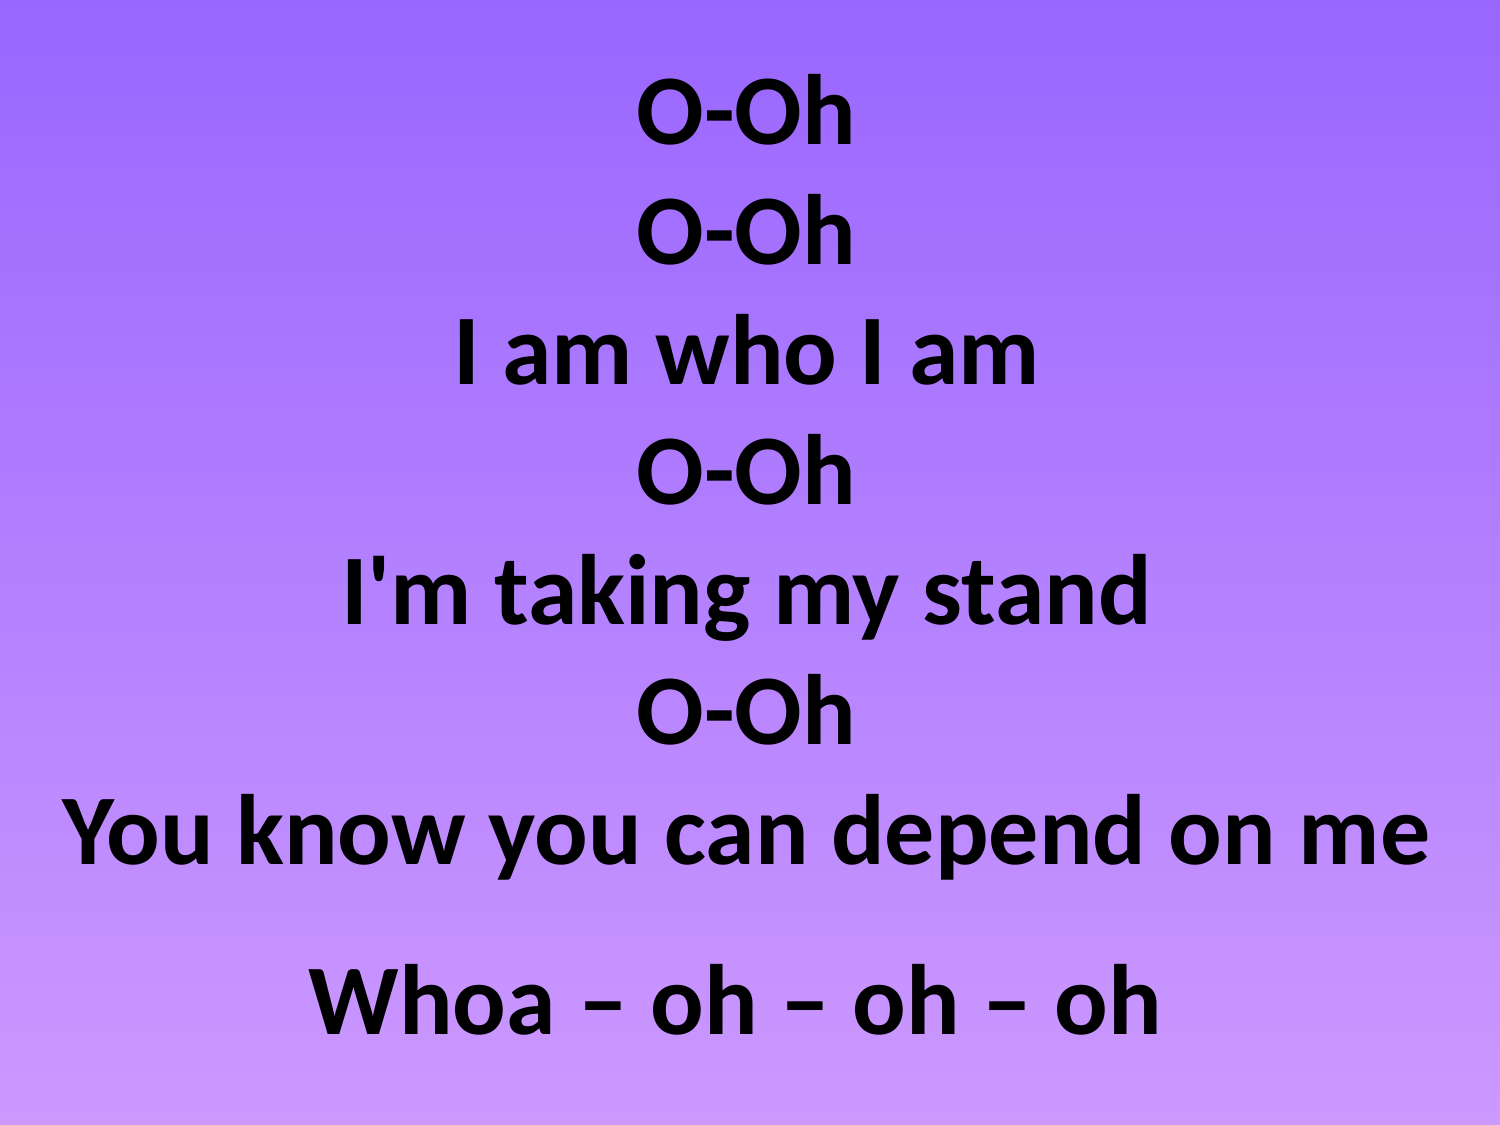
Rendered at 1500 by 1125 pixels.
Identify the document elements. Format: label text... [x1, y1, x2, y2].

text_box O-Oh O-Oh I am who I am O-Oh I'm taking my stand O-Oh You know you can depend on me Whoa – oh – oh – oh [0, 37, 1497, 1062]
